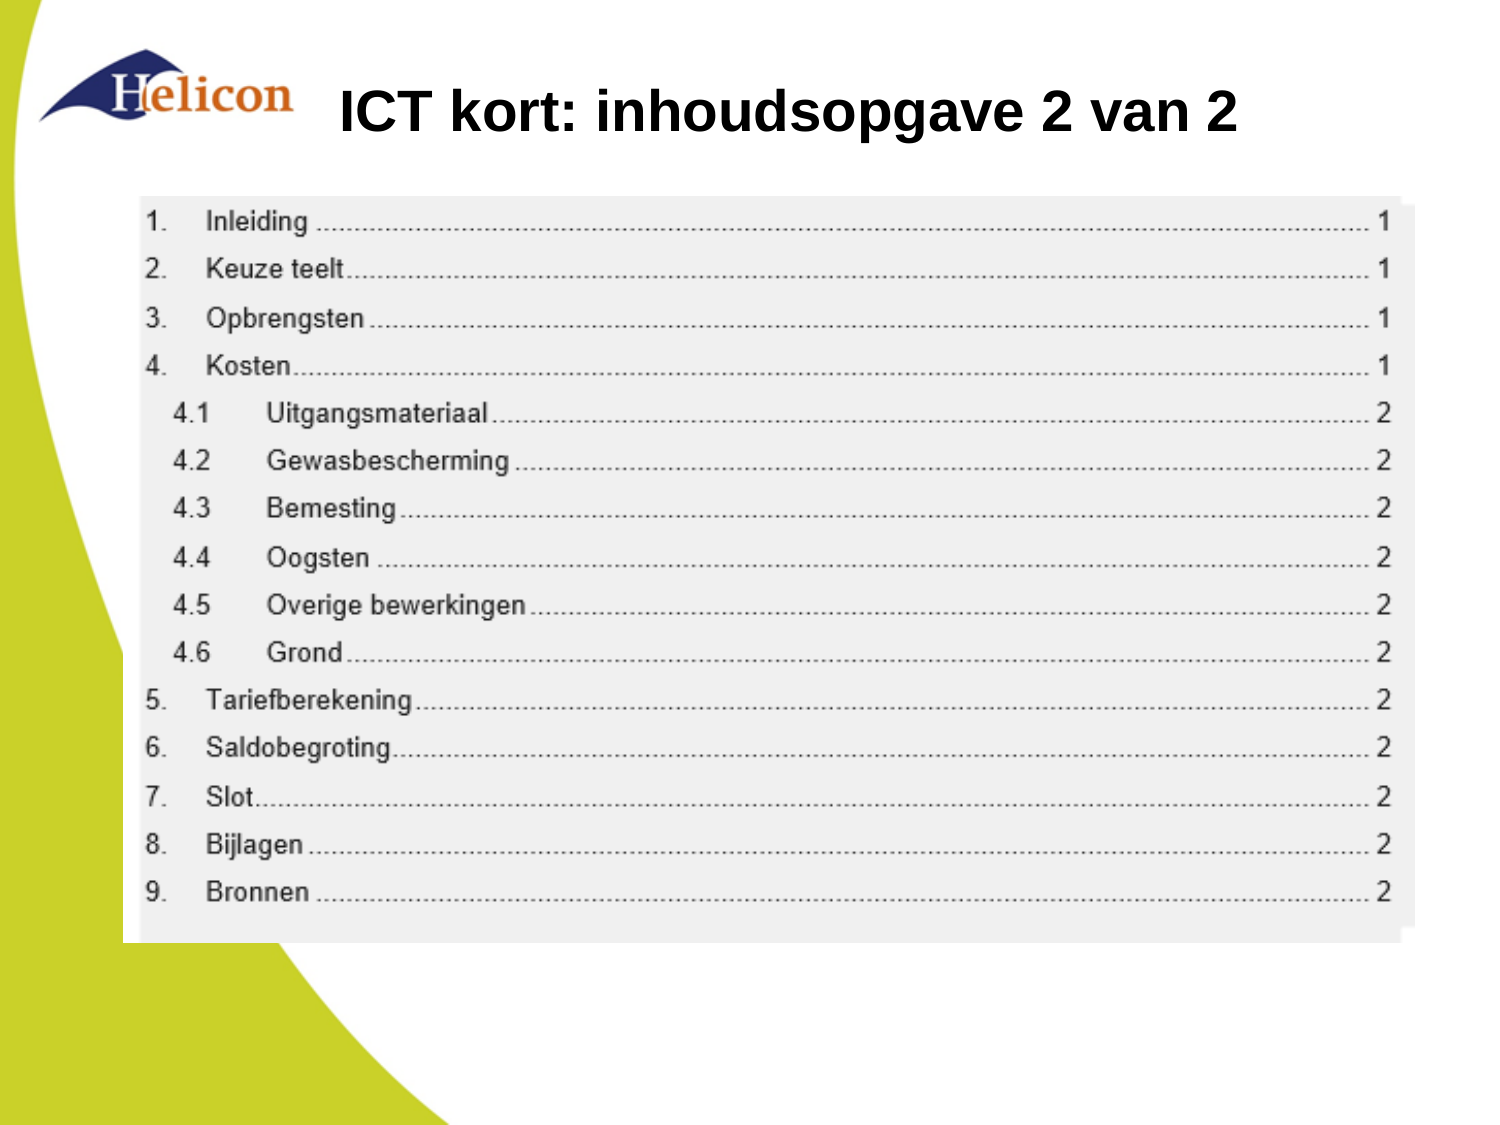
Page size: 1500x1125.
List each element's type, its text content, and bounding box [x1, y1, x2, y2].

title ICT kort: inhoudsopgave 2 van 2 [324, 54, 1415, 161]
picture [0, 0, 1500, 1125]
